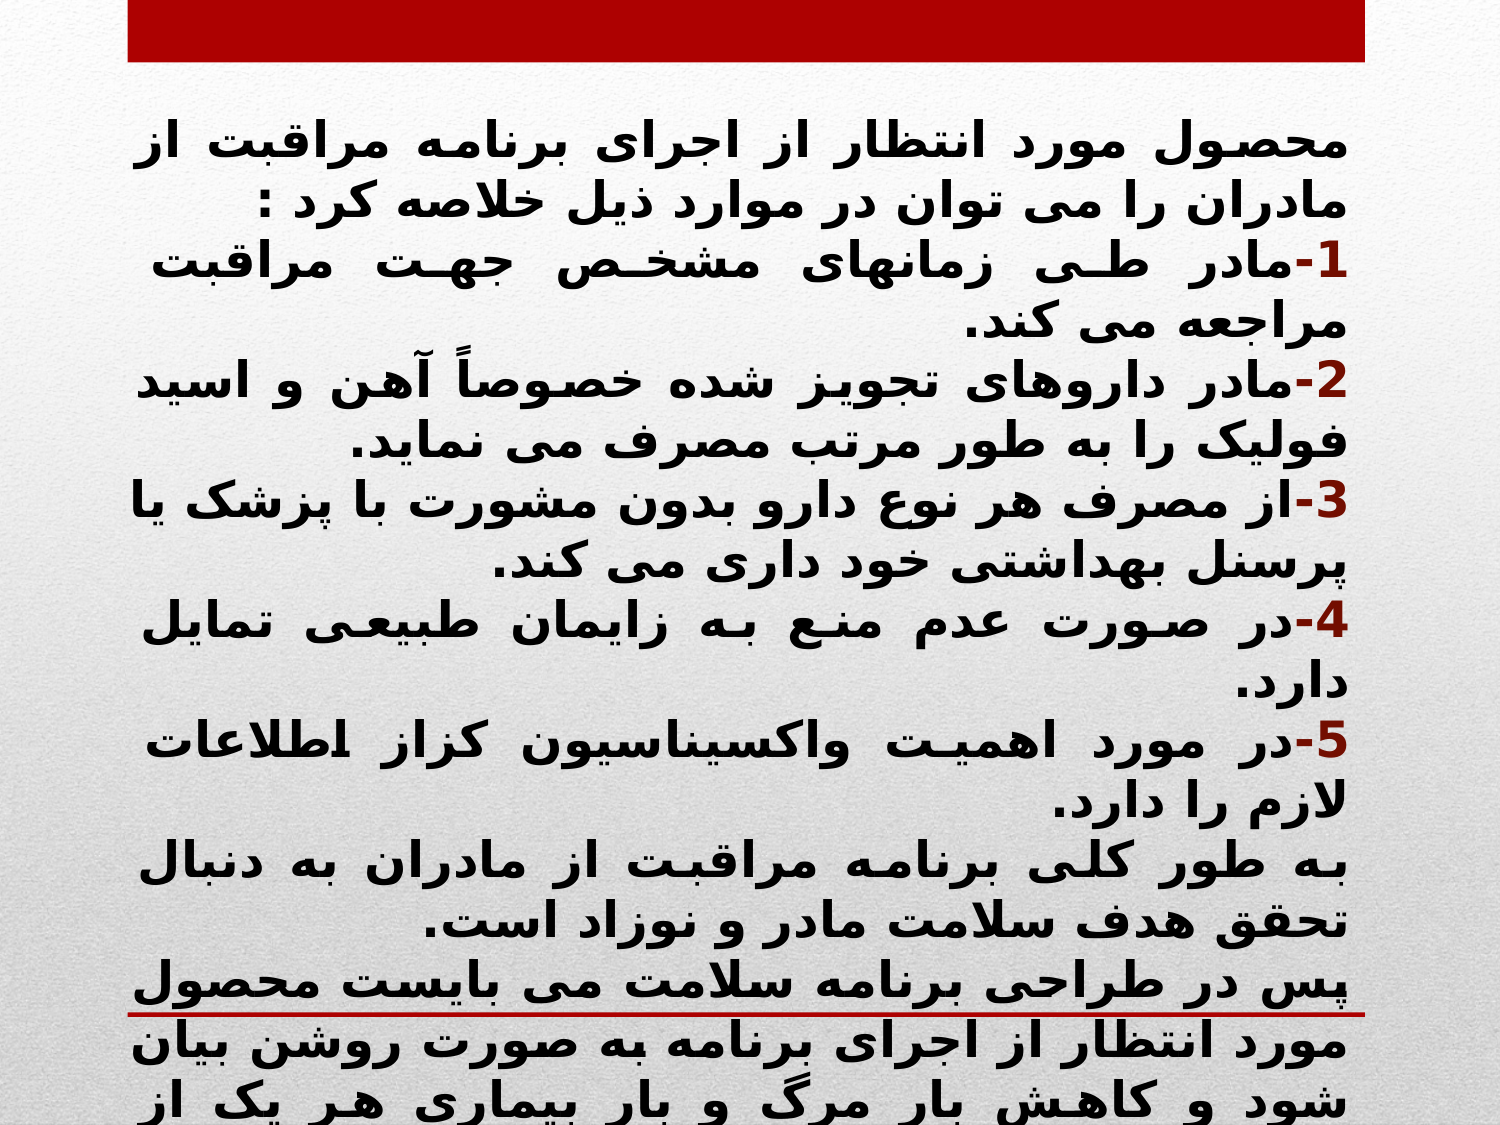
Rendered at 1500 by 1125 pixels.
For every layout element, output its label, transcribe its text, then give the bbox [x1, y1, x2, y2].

text_box محصول مورد انتظار از اجرای برنامه مراقبت از مادران را می توان در موارد ذیل خلاصه کرد : 1-مادر طی زمانهای مشخص جهت مراقبت مراجعه می کند. 2-مادر داروهای تجویز شده خصوصاً آهن و اسید فولیک را به طور مرتب مصرف می نماید. 3-از مصرف هر نوع دارو بدون مشورت با پزشک یا پرسنل بهداشتی خود داری می کند. 4-در صورت عدم منع به زایمان طبیعی تمایل دارد. 5-در مورد اهمیت واکسیناسیون کزاز اطلاعات لازم را دارد. به طور کلی برنامه مراقبت از مادران به دنبال تحقق هدف سلامت مادر و نوزاد است. پس در طراحی برنامه سلامت می بایست محصول مورد انتظار از اجرای برنامه به صورت روشن بیان شود و کاهش بار مرگ و بار بیماری هر یک از عوارض ناشی از زایمان به عنوان محصول نهایی مورد انتظاراز اجرای برنامه در نظر گرفته شود. [114, 99, 1365, 1125]
